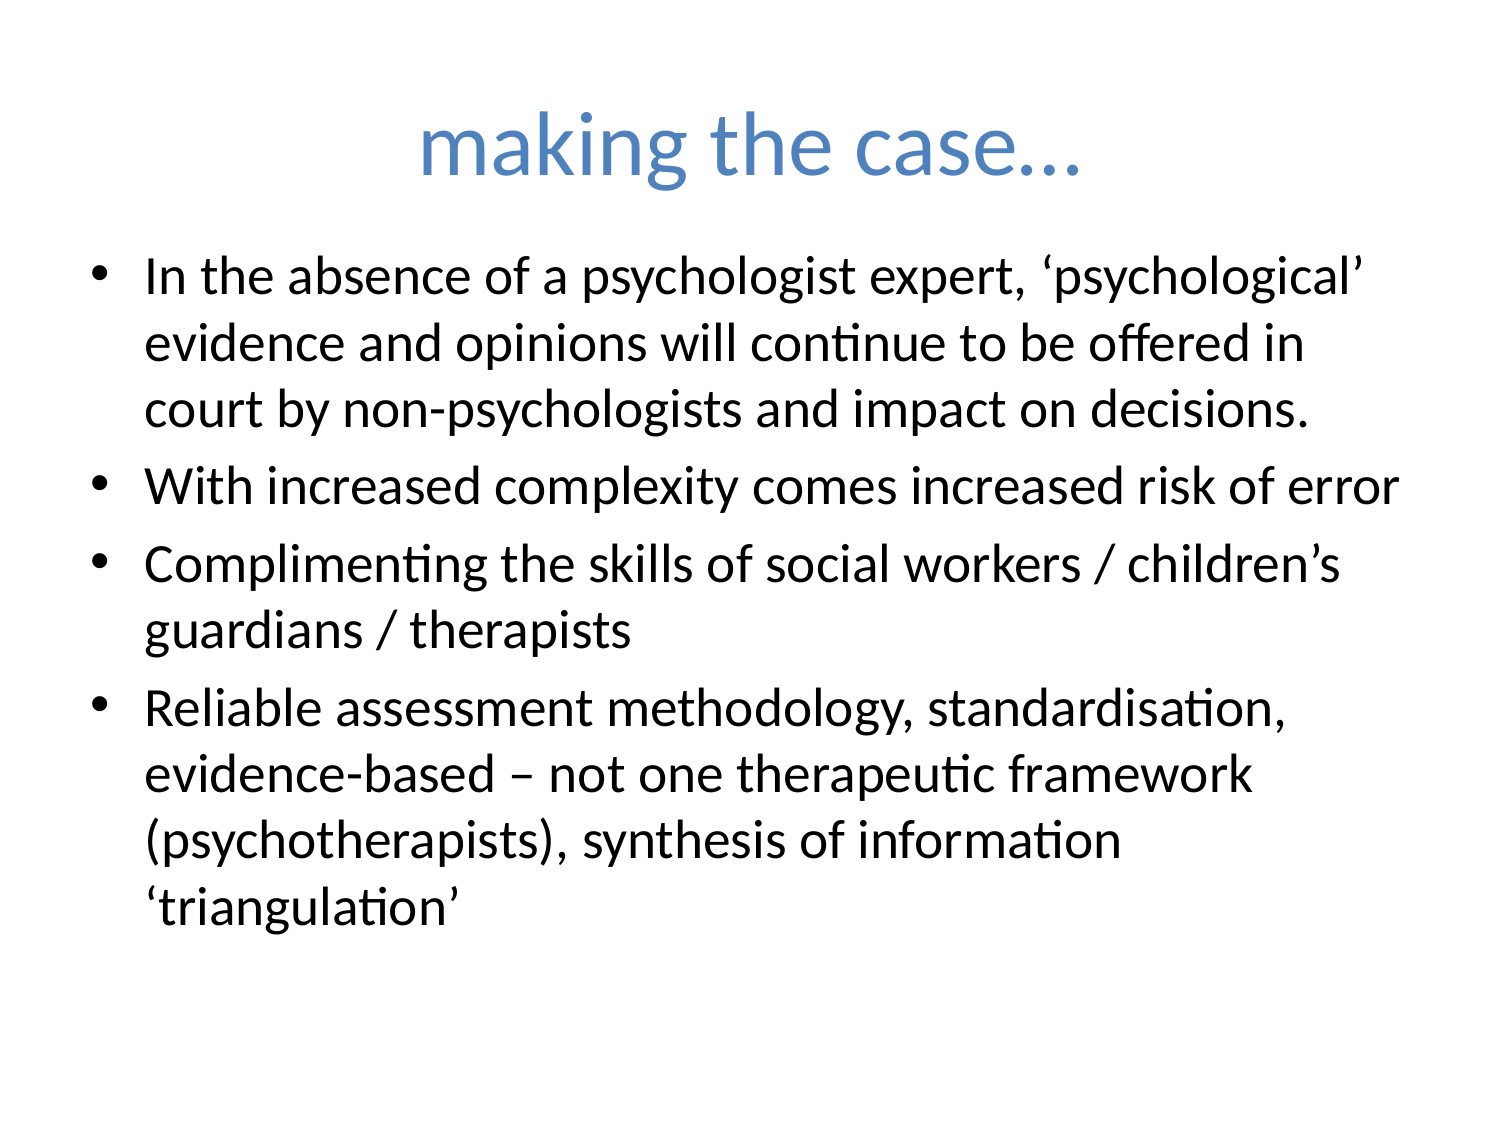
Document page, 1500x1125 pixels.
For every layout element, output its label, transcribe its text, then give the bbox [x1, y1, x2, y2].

list In the absence of a psychologist expert, ‘psychological’ evidence and opinions will continue to be offered in court by non-psychologists and impact on decisions. With increased complexity comes increased risk of error Complimenting the skills of social workers / children’s guardians / therapists Reliable assessment methodology, standardisation, evidence-based – not one therapeutic framework (psychotherapists), synthesis of information ‘triangulation’ [75, 231, 1425, 1005]
title making the case… [75, 45, 1425, 231]
